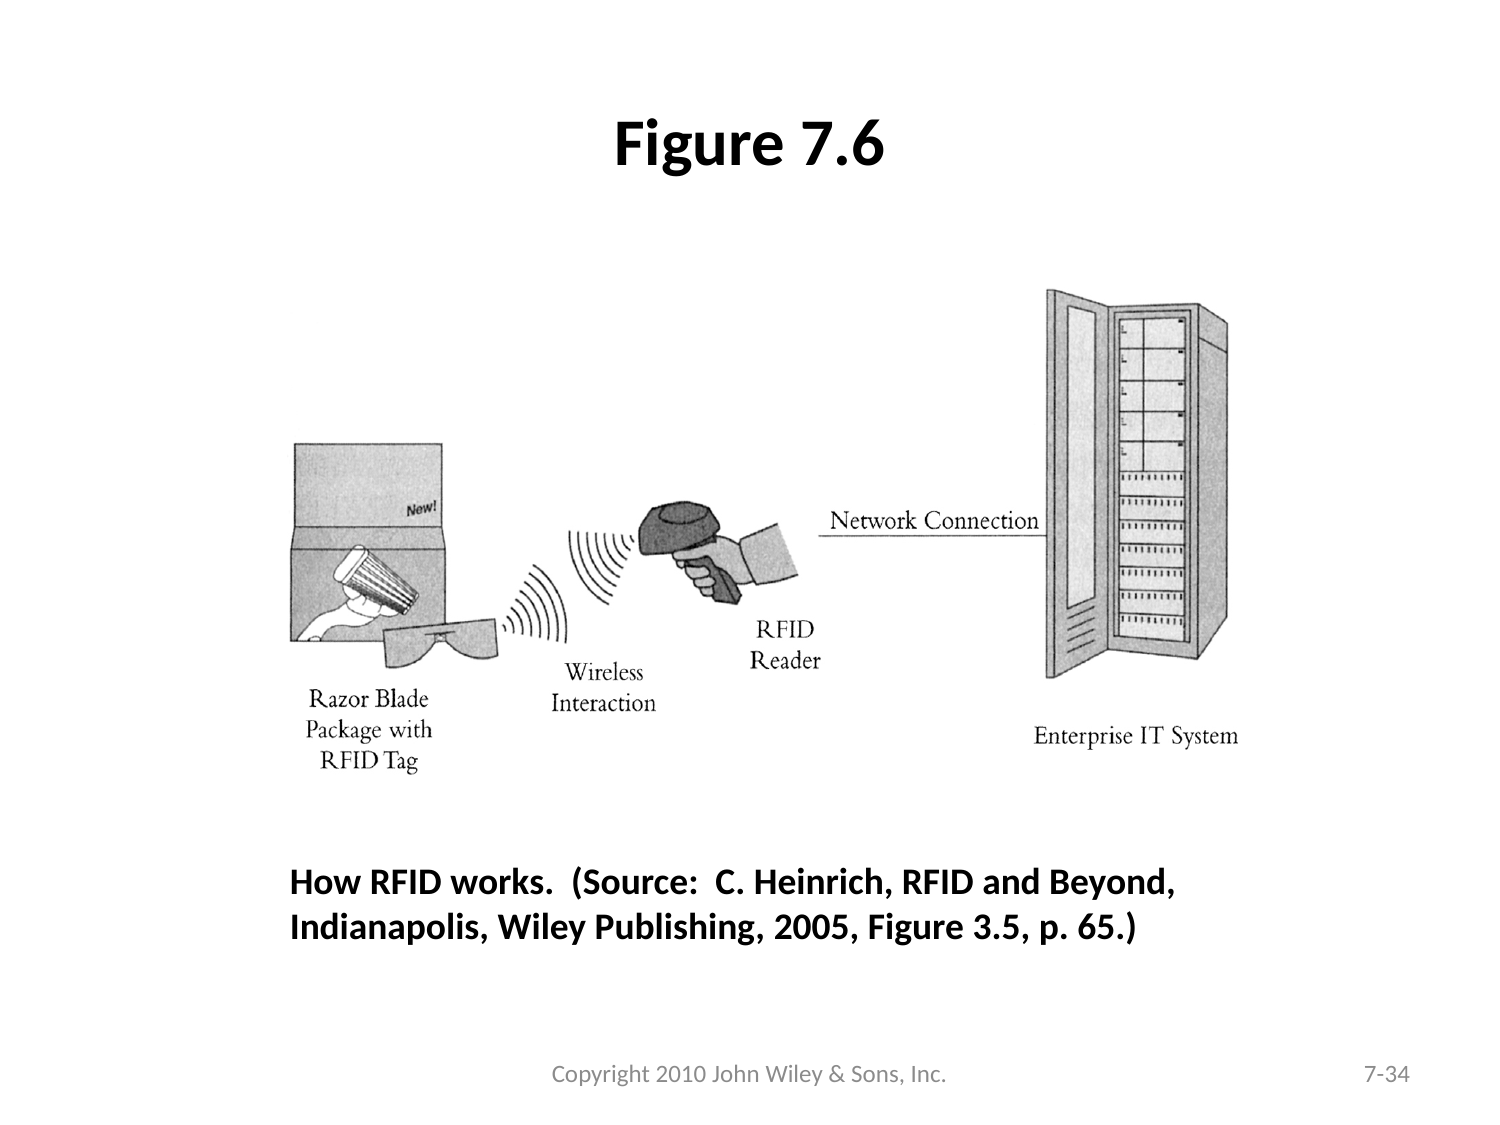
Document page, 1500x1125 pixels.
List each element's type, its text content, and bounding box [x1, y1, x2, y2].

title Figure 7.6 [75, 45, 1425, 233]
text_box How RFID works. (Source: C. Heinrich, RFID and Beyond, Indianapolis, Wiley Publishing, 2005, Figure 3.5, p. 65.) [274, 849, 1238, 955]
slide_number 7-34 [1074, 1042, 1425, 1103]
footer Copyright 2010 John Wiley & Sons, Inc. [512, 1042, 988, 1103]
picture [287, 287, 1238, 776]
